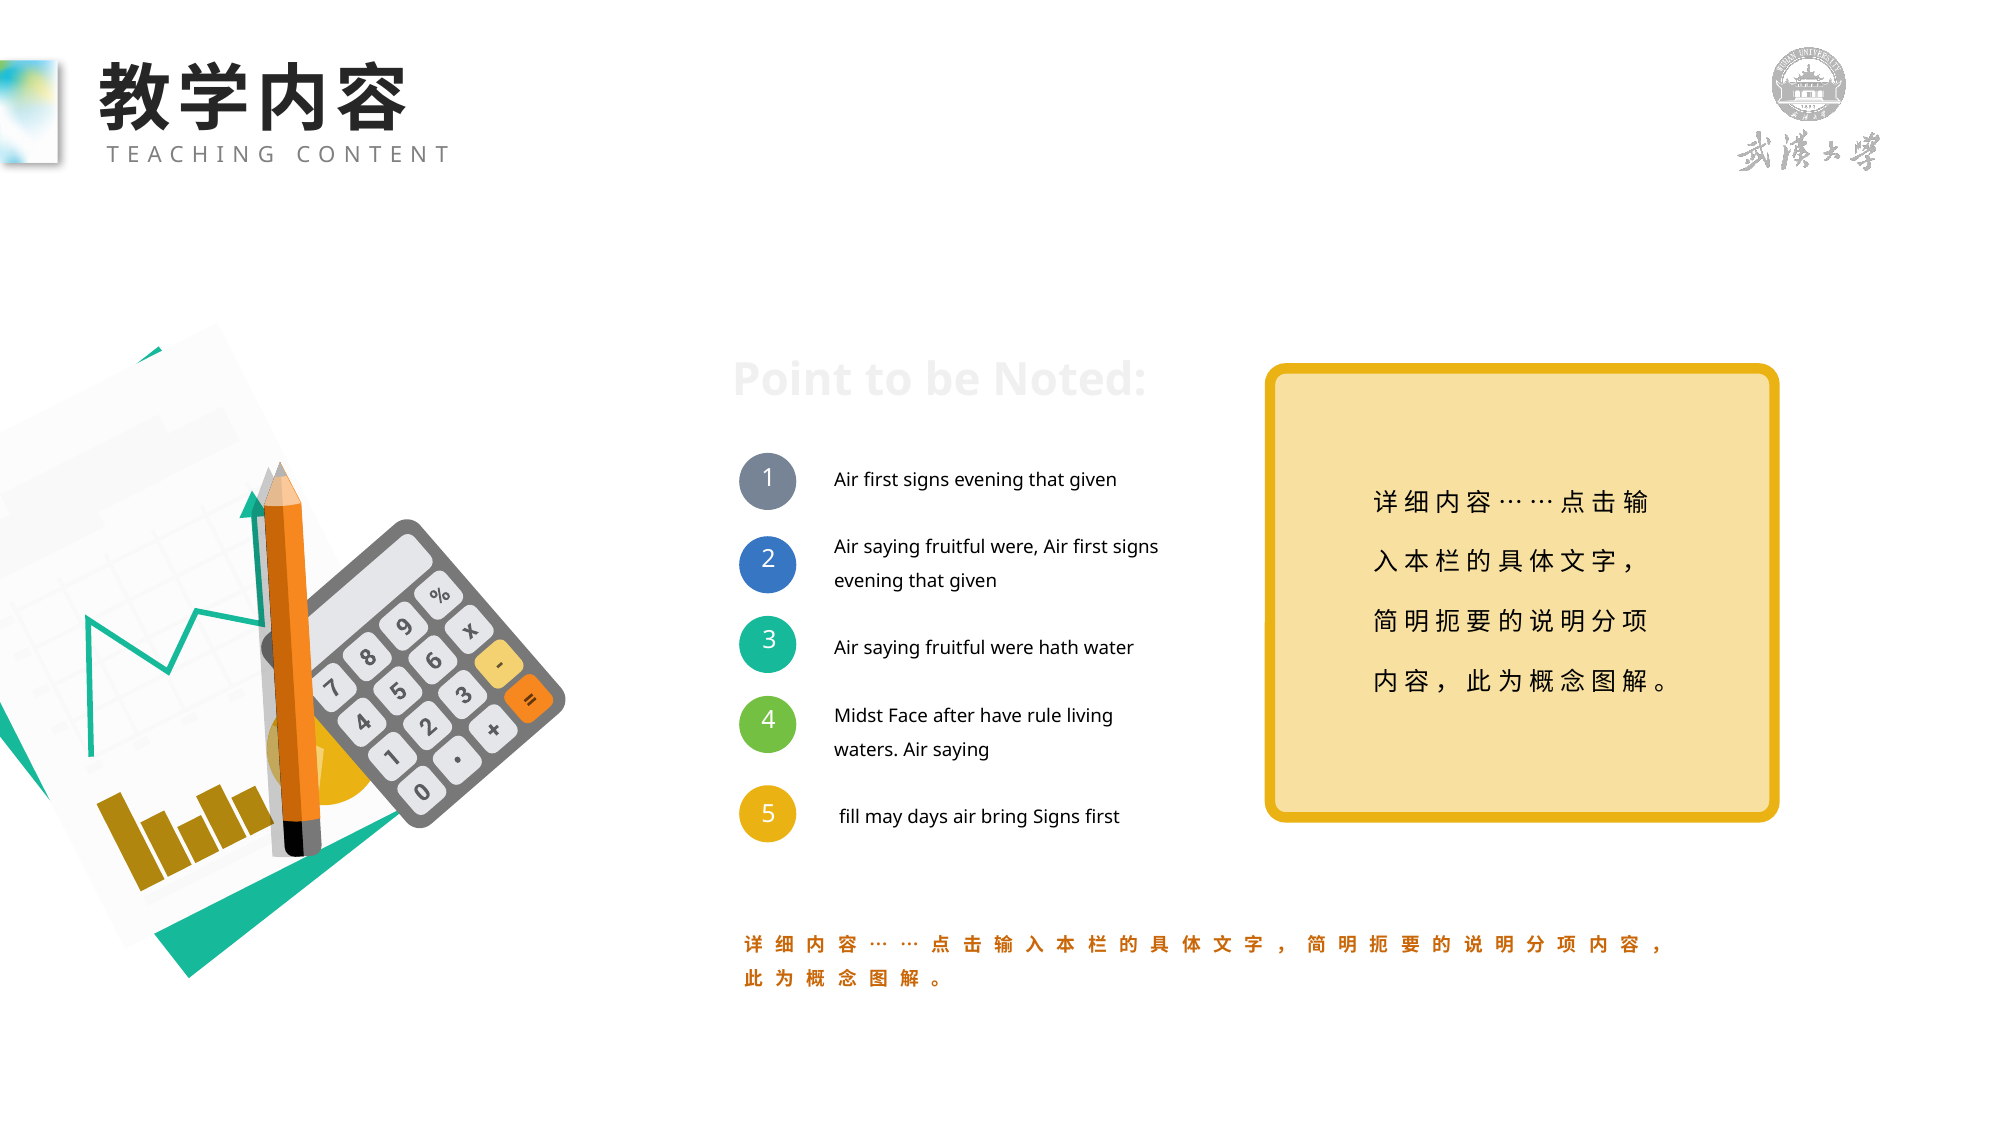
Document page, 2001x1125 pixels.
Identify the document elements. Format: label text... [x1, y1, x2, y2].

text_box 详细内容……点击输入本栏的具体文字，简明扼要的说明分项内容，此为概念图解。 [1358, 448, 1700, 703]
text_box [717, 341, 1196, 843]
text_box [0, 349, 503, 928]
text_box [1268, 367, 1776, 819]
text_box 详细内容……点击输入本栏的具体文字，简明扼要的说明分项内容，此为概念图解。 [729, 914, 1726, 997]
picture [1737, 47, 1880, 171]
picture [0, 61, 78, 163]
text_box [78, 44, 468, 171]
